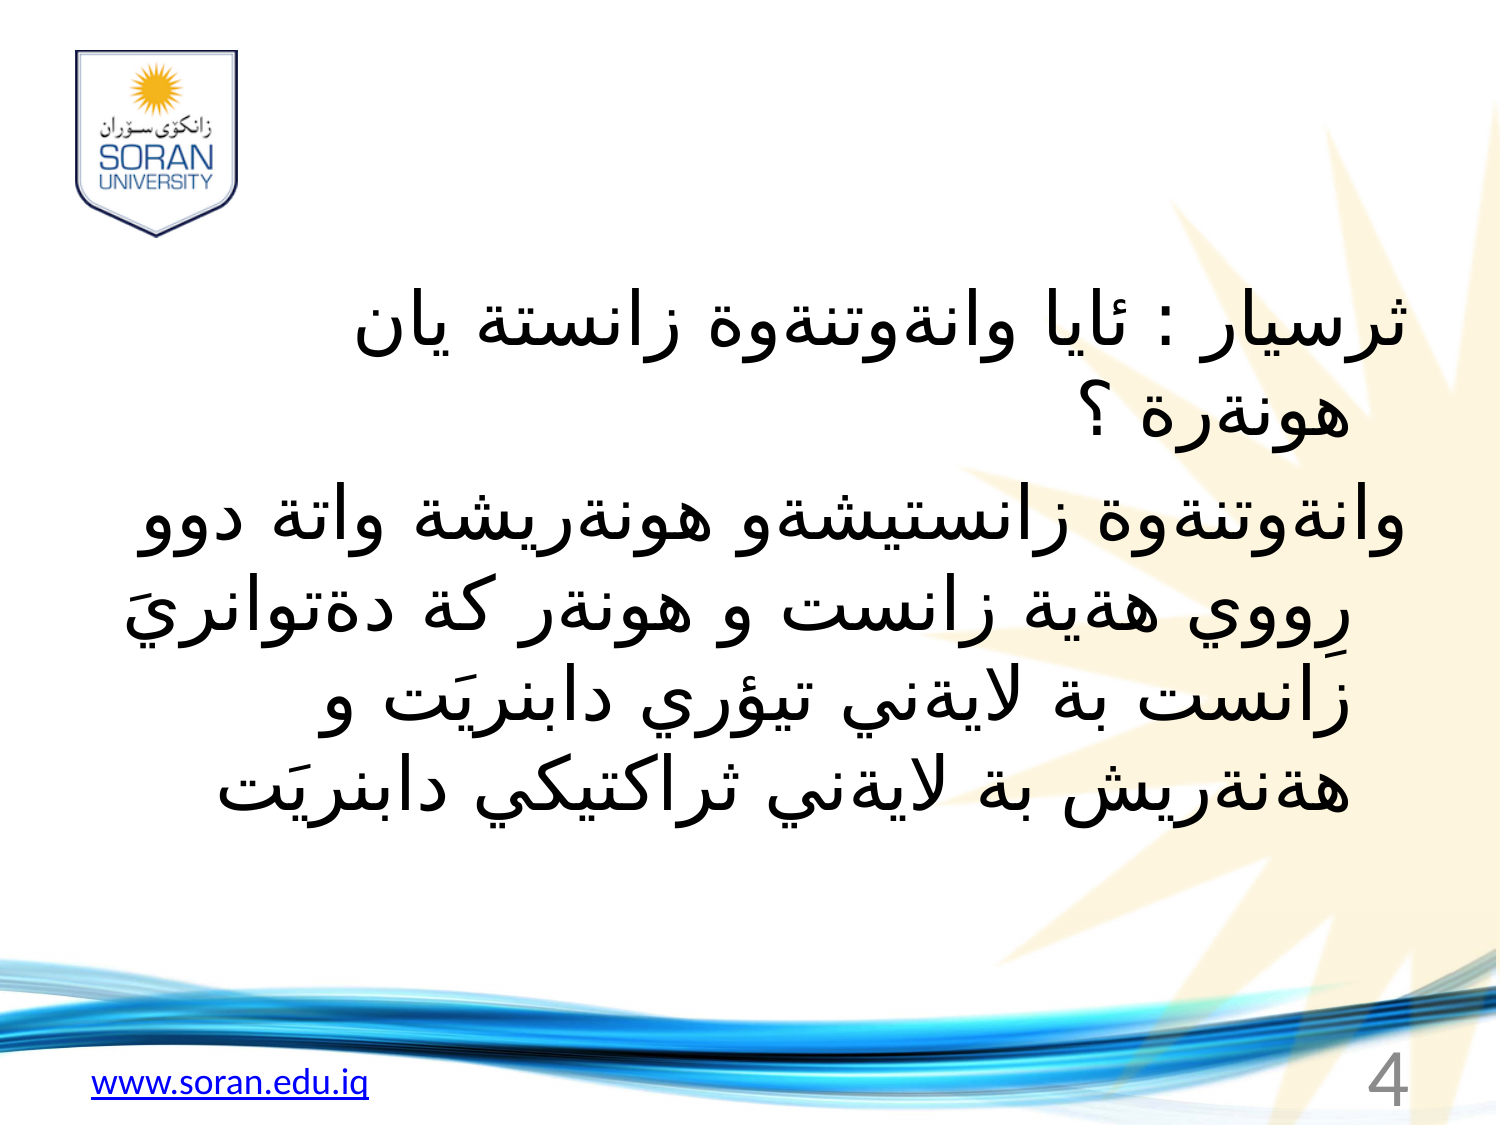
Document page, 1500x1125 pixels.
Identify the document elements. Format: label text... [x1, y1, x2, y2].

picture [0, 99, 1500, 1125]
list ثرسيار : ئايا وانةوتنةوة زانستة يان هونةرة ؟ وانةوتنةوة زانستيشةو هونةريشة واتة دوو رِووي هةية زانست و هونةر كة دةتوانريَ زانست بة لايةني تيؤري دابنريَت و هةنةريش بة لايةني ثراكتيكي دابنريَت [75, 262, 1425, 1005]
picture [75, 50, 238, 238]
slide_number 4 [1074, 1042, 1425, 1103]
